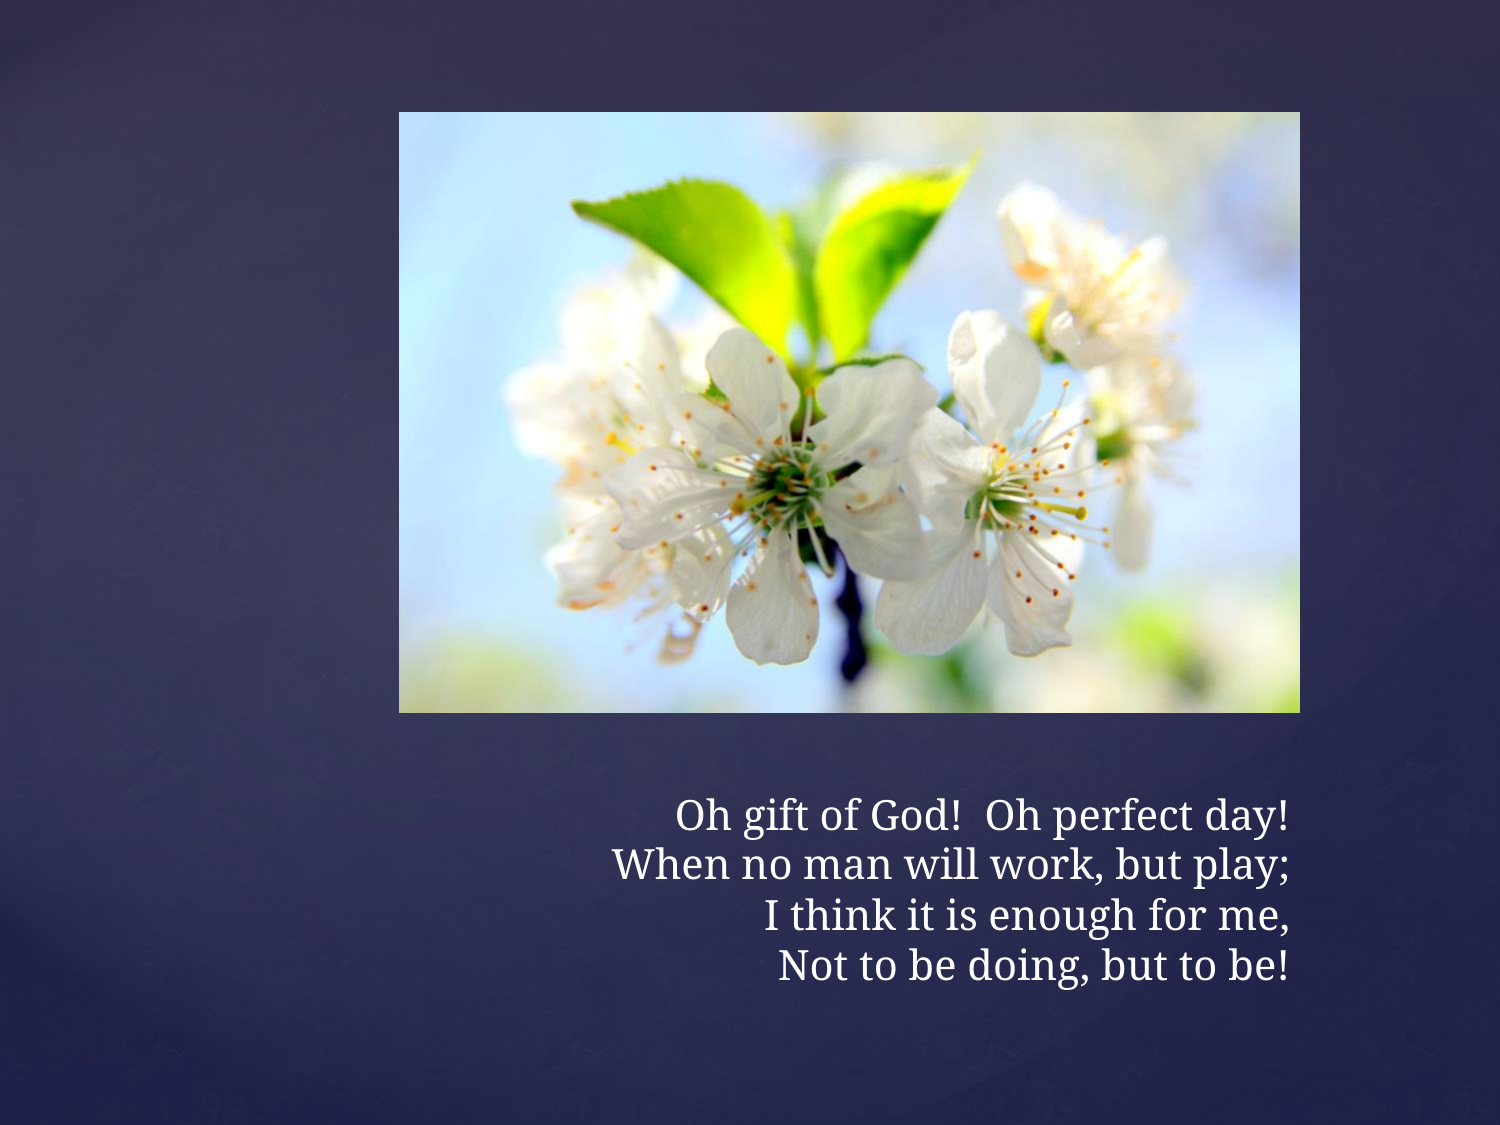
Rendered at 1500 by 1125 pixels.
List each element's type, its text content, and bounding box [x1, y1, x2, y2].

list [399, 111, 1301, 713]
title Oh gift of God! Oh perfect day! When no man will work, but play; I think it is enough for me, Not to be doing, but to be! [67, 846, 1306, 996]
